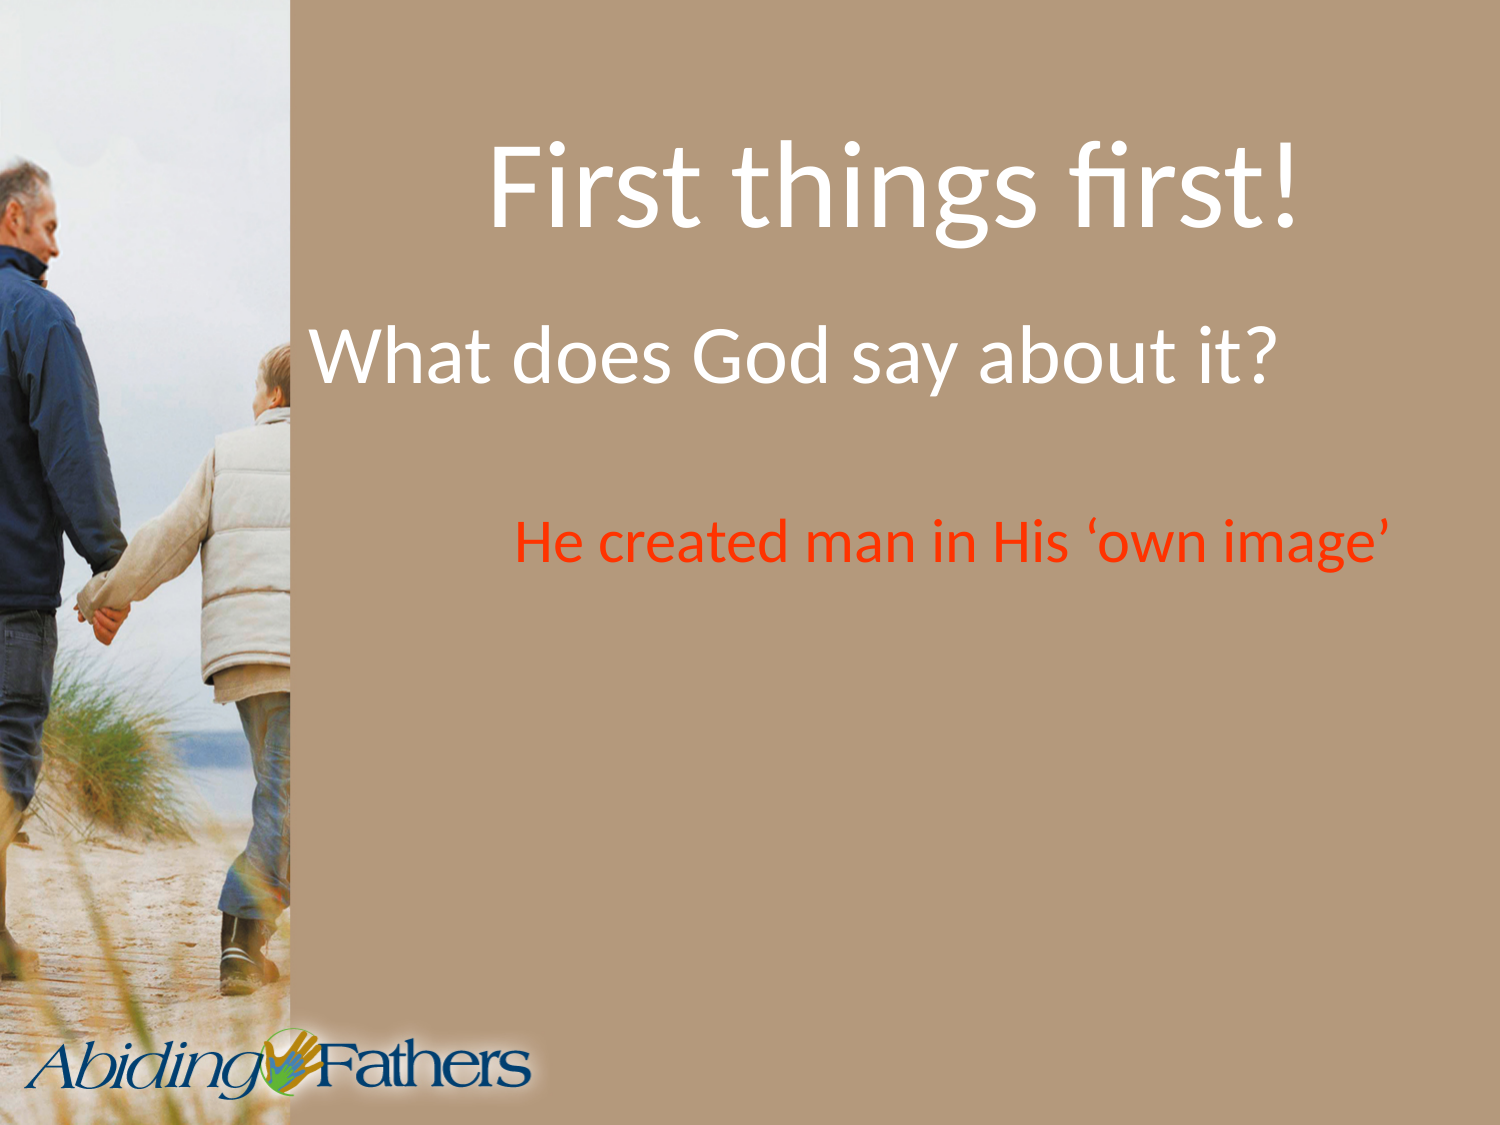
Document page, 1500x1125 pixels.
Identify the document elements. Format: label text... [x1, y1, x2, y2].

title First things first! [292, 73, 1500, 282]
list What does God say about it? He created man in His ‘own image’ [292, 292, 1500, 1020]
picture [0, 0, 1500, 1125]
